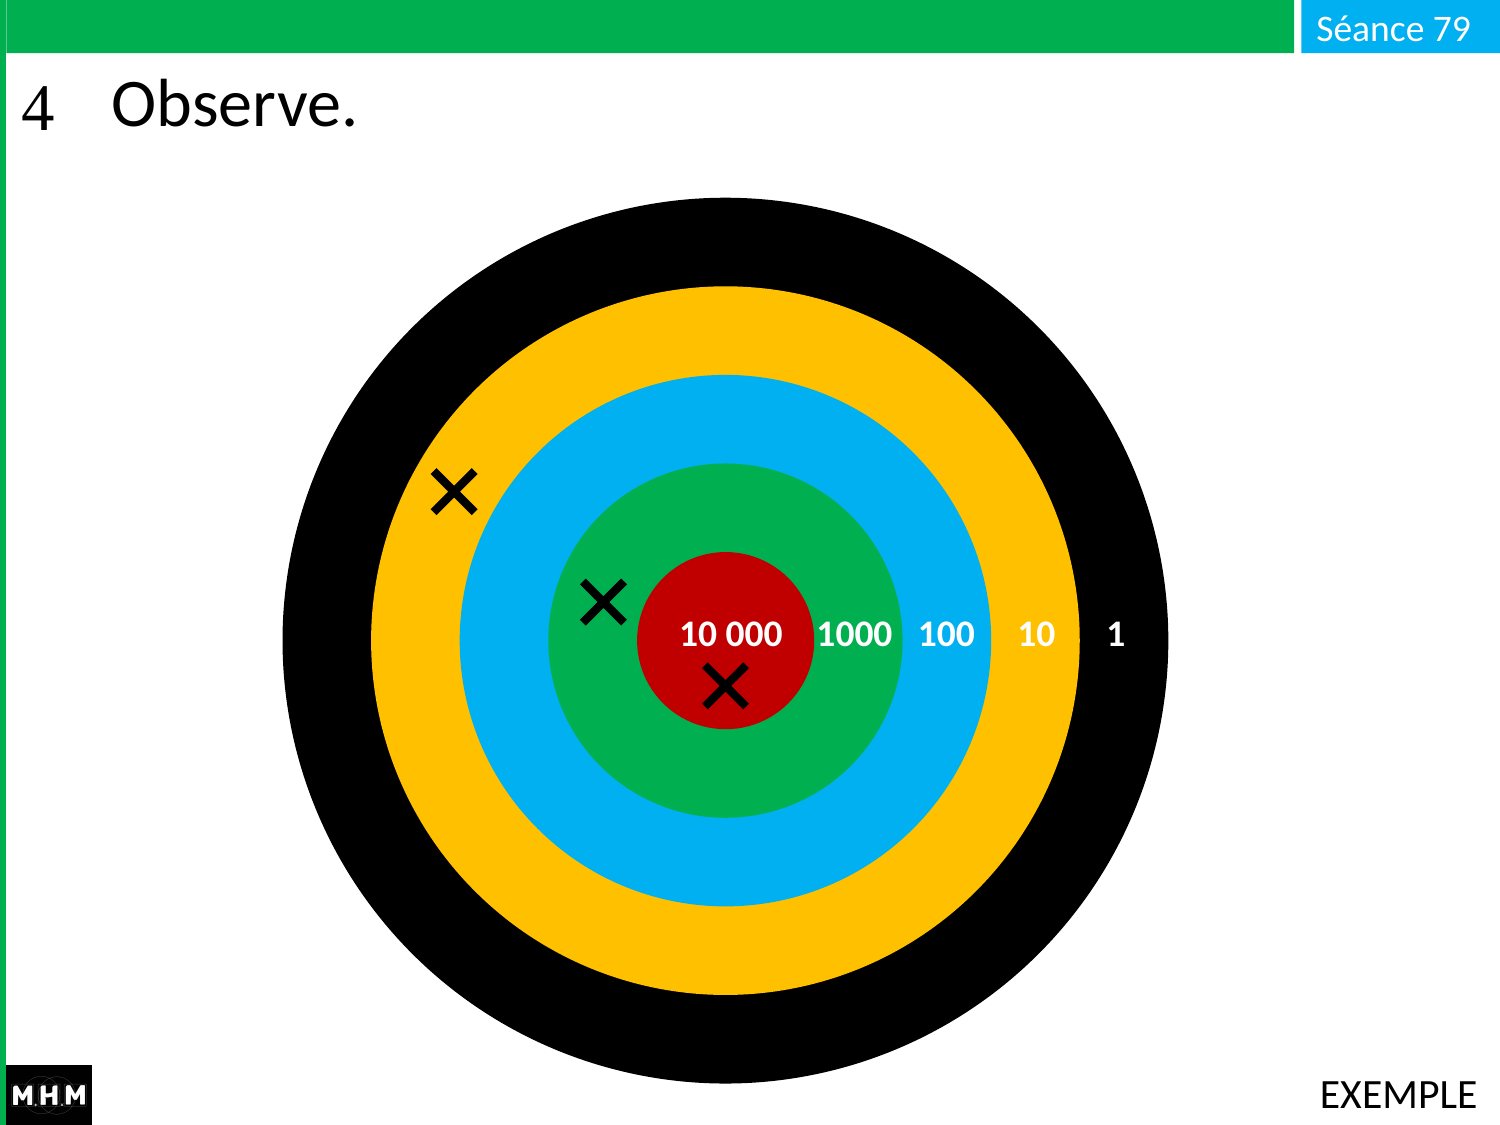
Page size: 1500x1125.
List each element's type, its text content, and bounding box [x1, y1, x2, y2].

list EXEMPLE [1297, 1064, 1500, 1125]
picture [6, 1065, 92, 1125]
title Observe. [96, 60, 1391, 150]
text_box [282, 197, 1336, 1084]
